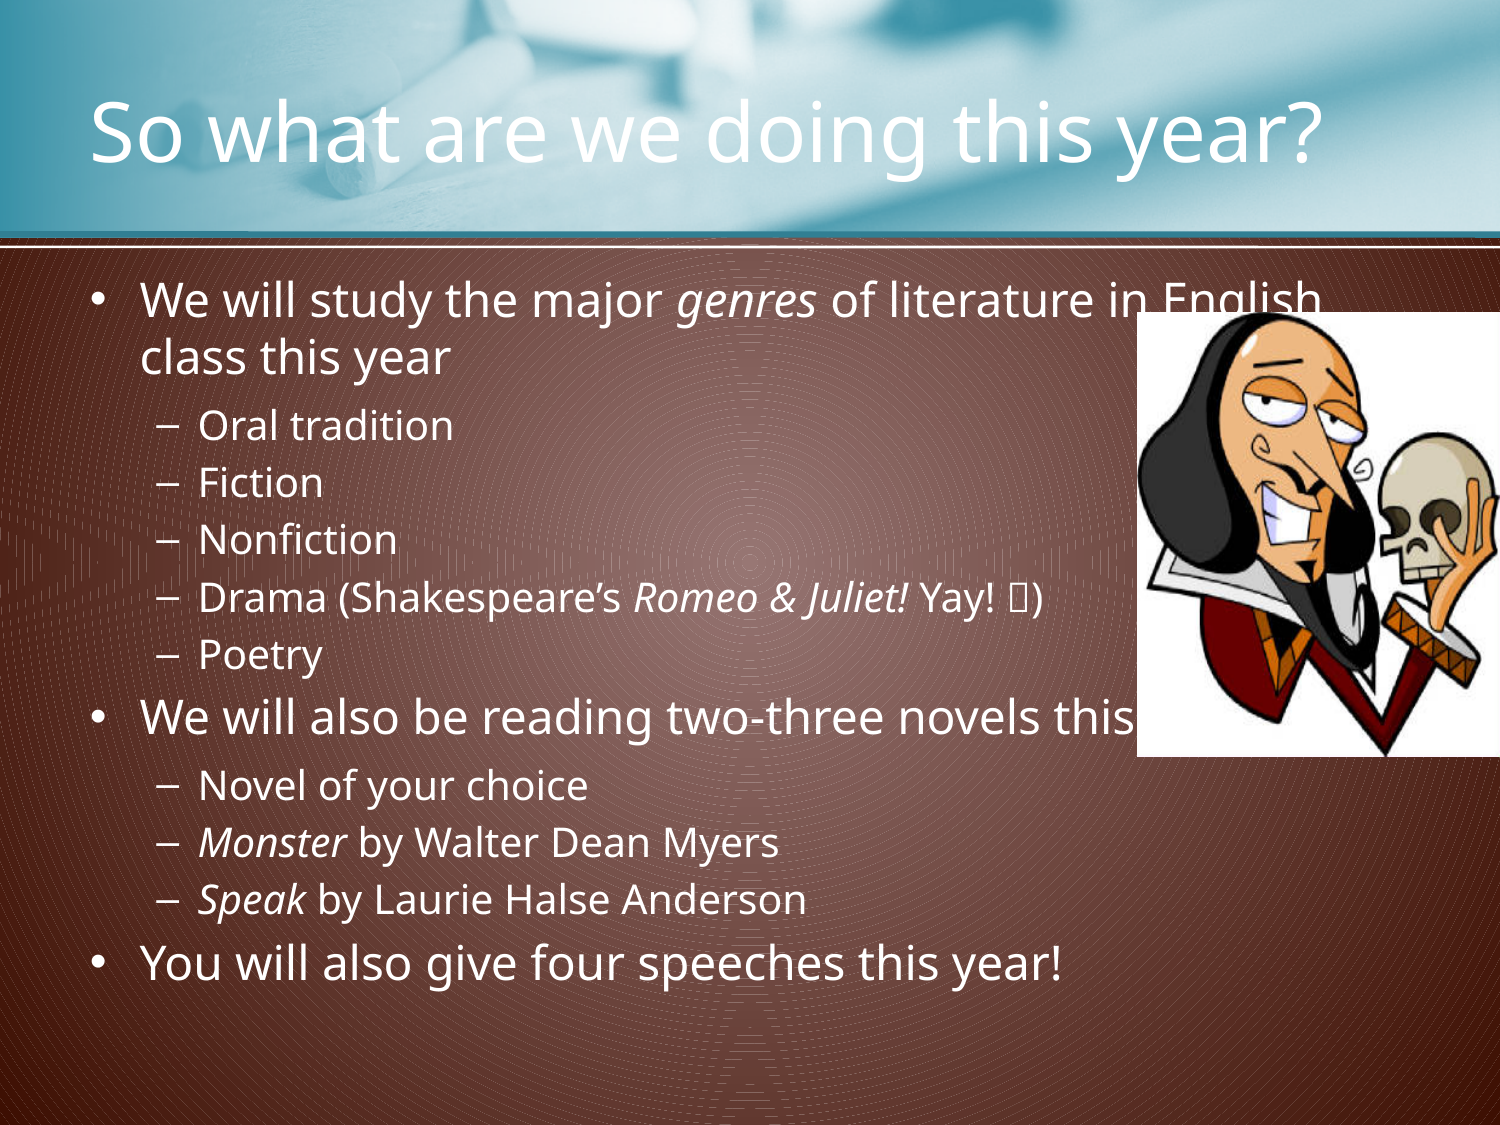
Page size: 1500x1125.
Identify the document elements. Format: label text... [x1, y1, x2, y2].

picture [1137, 312, 1500, 757]
title So what are we doing this year? [75, 24, 1425, 233]
list We will study the major genres of literature in English class this year Oral tradition Fiction Nonfiction Drama (Shakespeare’s Romeo & Juliet! Yay! ) Poetry We will also be reading two-three novels this year Novel of your choice Monster by Walter Dean Myers Speak by Laurie Halse Anderson You will also give four speeches this year! [75, 262, 1425, 1005]
